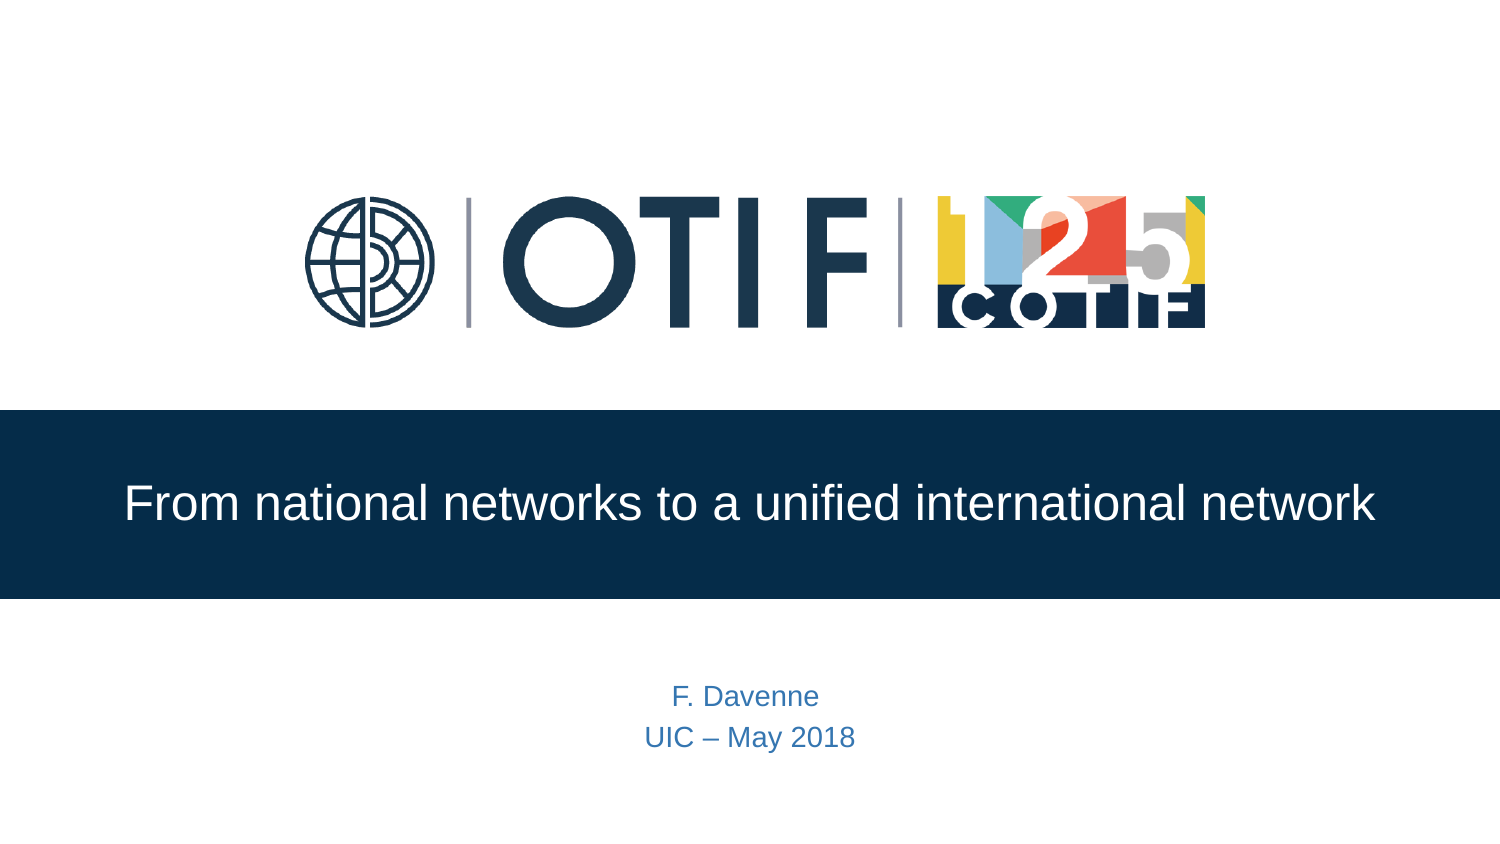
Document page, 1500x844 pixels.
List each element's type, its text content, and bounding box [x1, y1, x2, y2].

picture [295, 196, 1205, 328]
title From national networks to a unified international network [17, 410, 1483, 591]
list F. Davenne UIC – May 2018 [100, 670, 1400, 718]
